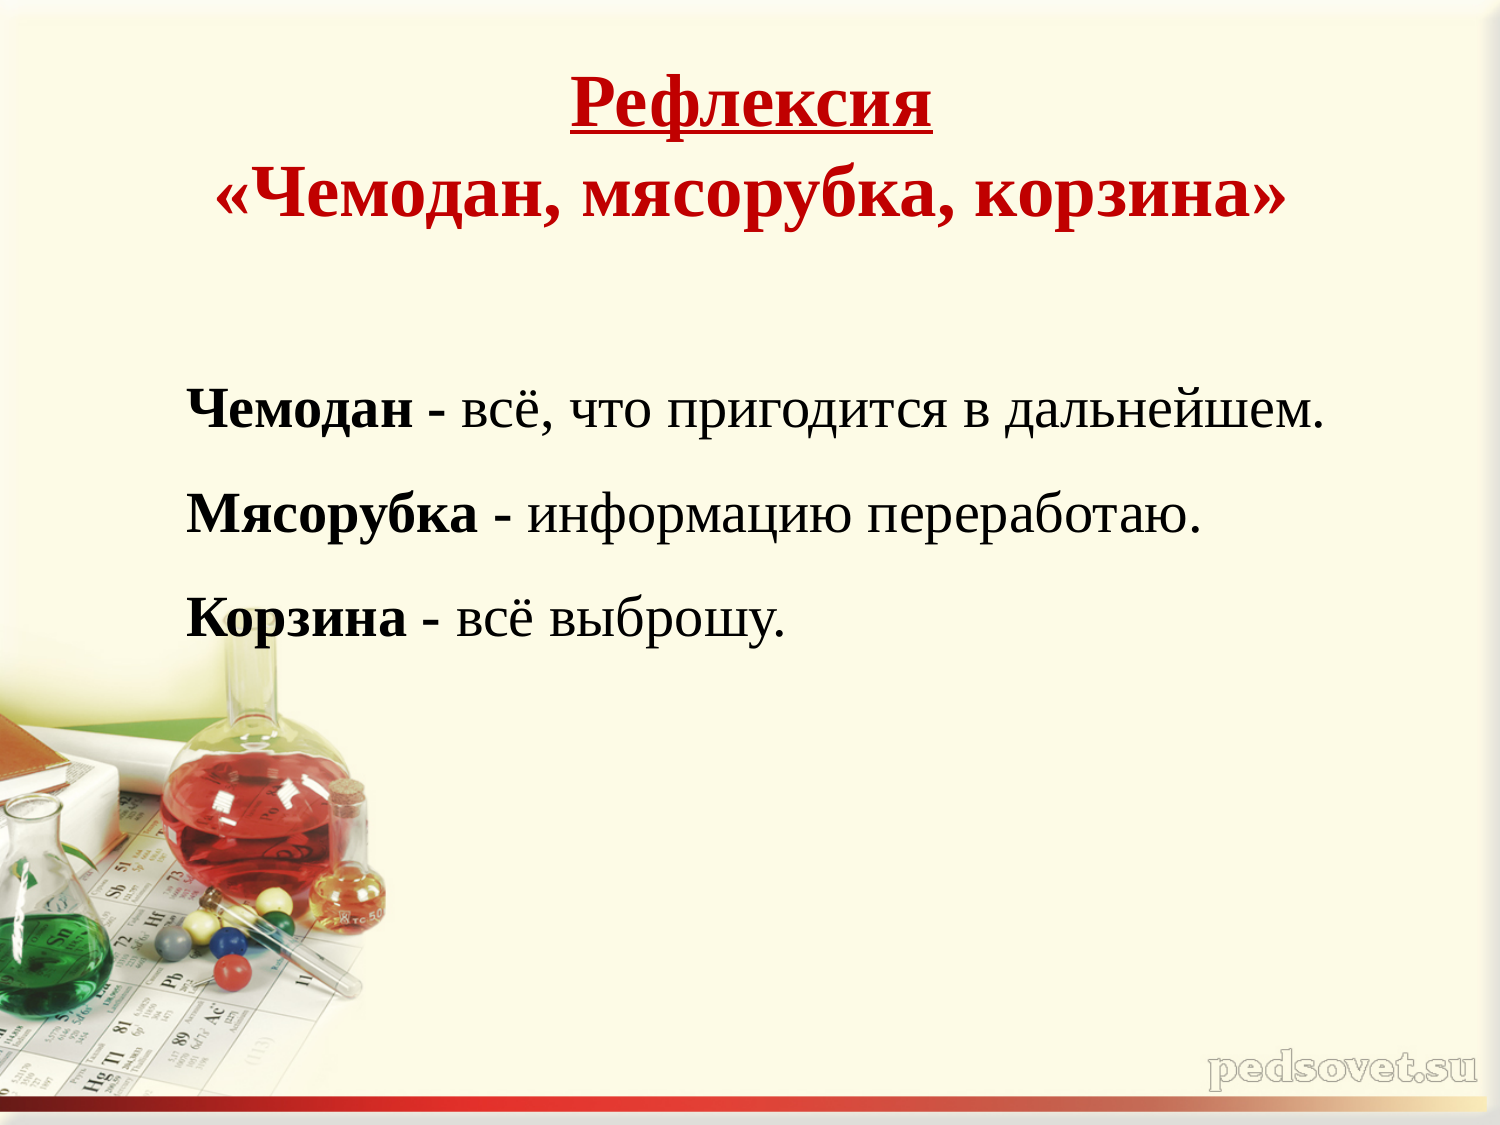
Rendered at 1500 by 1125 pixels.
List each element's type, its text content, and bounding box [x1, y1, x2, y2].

list Чемодан - всё, что пригодится в дальнейшем. Мясорубка - информацию переработаю. Корзина - всё выброшу. [170, 326, 1463, 1069]
title Рефлексия «Чемодан, мясорубка, корзина» [76, 136, 1427, 325]
picture [0, 0, 1500, 1125]
